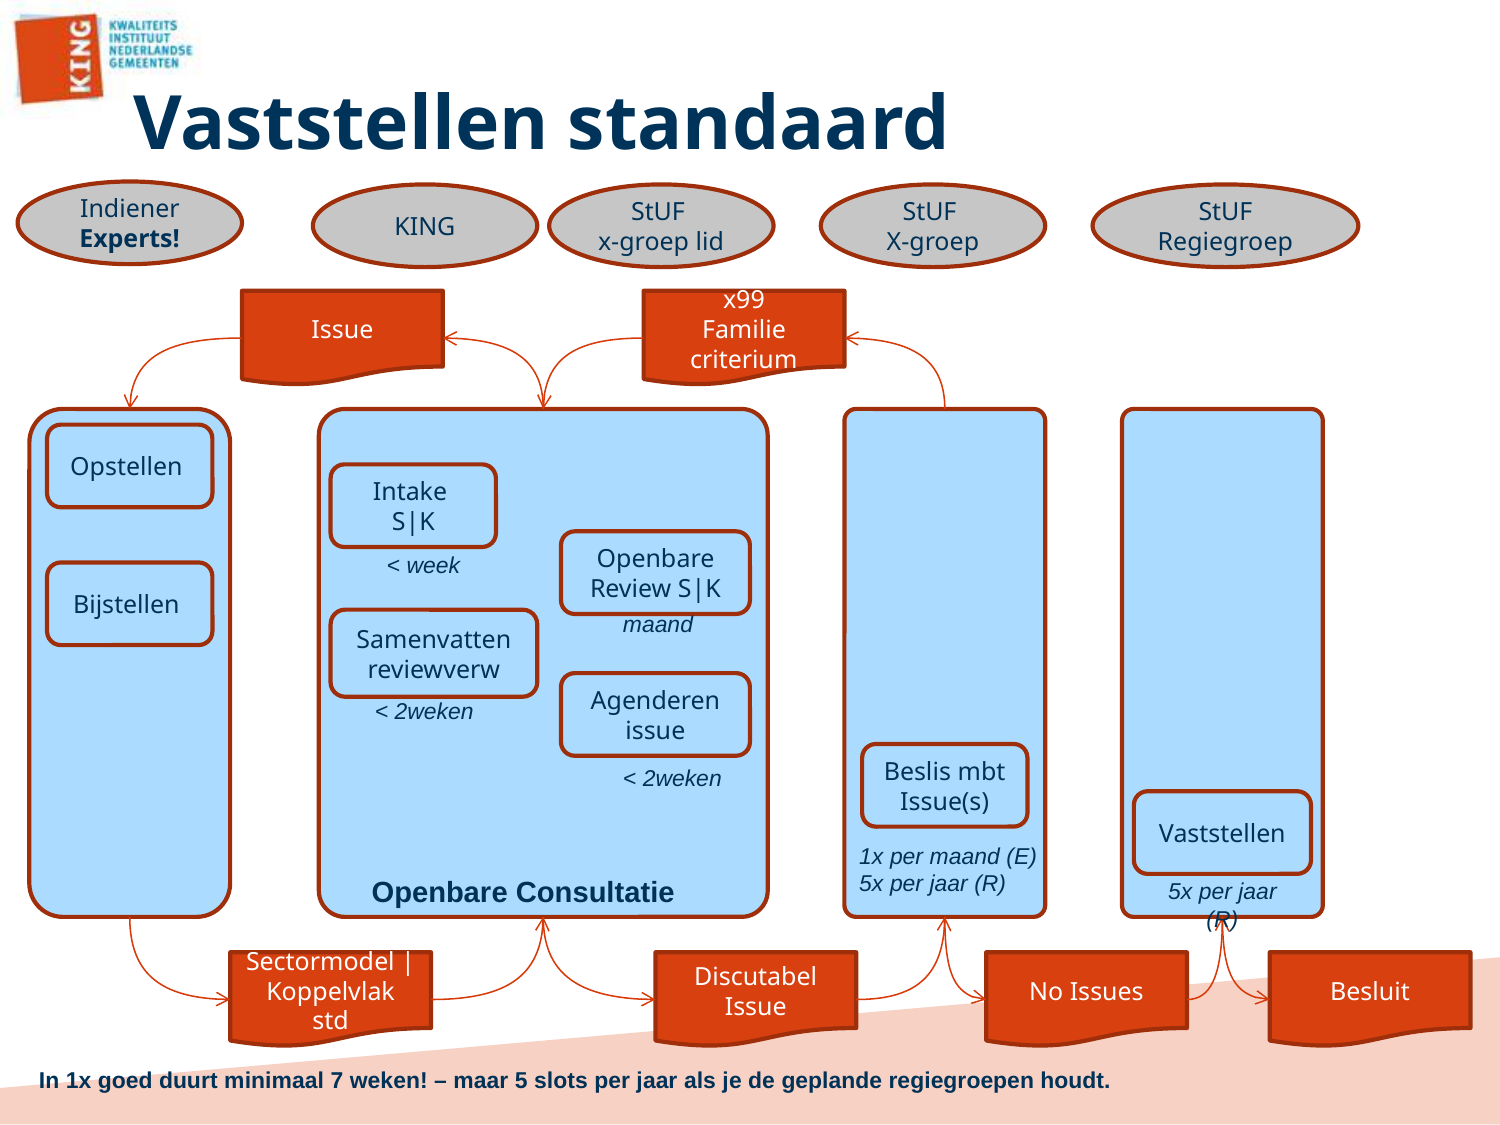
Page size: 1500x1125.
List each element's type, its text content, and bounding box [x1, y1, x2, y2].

text_box Beslis mbt Issue(s) [860, 741, 1030, 829]
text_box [557, 901, 641, 1015]
text_box StUF x-groep lid [547, 182, 776, 270]
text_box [138, 907, 222, 1009]
text_box Discutabel Issue [653, 950, 859, 1048]
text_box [923, 937, 1008, 980]
text_box Besluit [1267, 950, 1473, 1048]
text_box [842, 406, 1048, 919]
text_box Sectormodel | Koppelvlak std [228, 950, 434, 1048]
text_box Opstellen [44, 422, 215, 510]
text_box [1204, 934, 1288, 982]
text_box 1x per maand (E) 5x per jaar (R) [844, 834, 1057, 904]
text_box Issue [239, 288, 445, 387]
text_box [855, 916, 946, 1000]
text_box Indiener Experts! [15, 179, 245, 267]
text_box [129, 337, 243, 410]
text_box x99 Familie criterium [641, 288, 847, 387]
text_box StUF Regiegroep [1090, 182, 1361, 270]
text_box 5x per jaar (R) [1139, 869, 1306, 940]
text_box < 2weken [360, 699, 490, 732]
text_box KING [310, 182, 540, 270]
title Vaststellen standaard [118, 54, 1382, 185]
text_box Openbare Consultatie [356, 866, 690, 917]
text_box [858, 323, 931, 424]
text_box < week [371, 543, 490, 586]
text_box In 1x goed duurt minimaal 7 weken! – maar 5 slots per jaar als je de geplande regiegroepen houdt. [24, 1058, 1134, 1101]
text_box StUF X-groep [818, 182, 1048, 270]
text_box Bijstellen [44, 560, 215, 648]
text_box < 2weken [608, 758, 739, 799]
text_box No Issues [984, 950, 1190, 1048]
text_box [1186, 916, 1223, 1000]
text_box Openbare Review S|K [558, 529, 753, 617]
picture [0, 0, 207, 119]
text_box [430, 916, 544, 1000]
text_box Agenderen issue [558, 671, 753, 758]
text_box Samenvatten reviewverw [328, 607, 540, 699]
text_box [457, 323, 529, 424]
text_box Vaststellen [1131, 789, 1314, 874]
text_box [542, 337, 644, 410]
text_box [1119, 406, 1325, 919]
text_box maand [608, 602, 727, 645]
text_box [27, 406, 233, 919]
text_box Intake S|K [328, 462, 499, 550]
text_box [316, 406, 770, 919]
